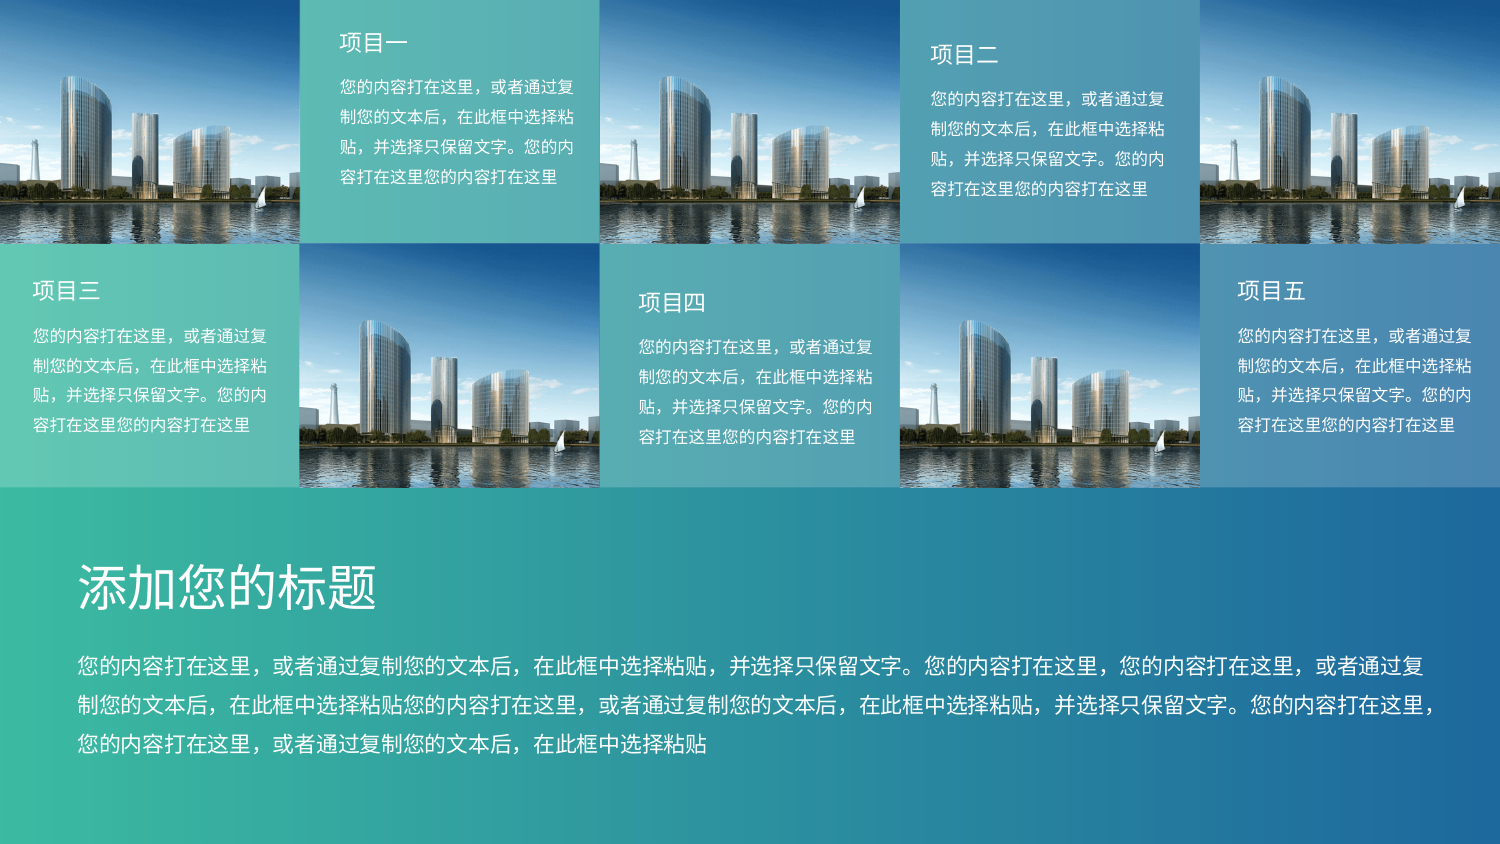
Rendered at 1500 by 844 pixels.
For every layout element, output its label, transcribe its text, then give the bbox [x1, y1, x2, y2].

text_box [899, 0, 1201, 244]
text_box [1201, 0, 1500, 243]
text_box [0, 243, 301, 488]
text_box [0, 0, 297, 242]
text_box [304, 253, 594, 489]
text_box 添加您的标题 [62, 555, 449, 631]
text_box 您的内容打在这里，或者通过复制您的文本后，在此框中选择粘贴，并选择只保留文字。您的内容打在这里，您的内容打在这里，或者通过复制您的文本后，在此框中选择粘贴您的内容打在这里，或者通过复制您的文本后，在此框中选择粘贴，并选择只保留文字。您的内容打在这里，您的内容打在这里，或者通过复制您的文本后，在此框中选择粘贴 [62, 631, 1456, 762]
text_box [599, 243, 901, 488]
text_box [904, 253, 1194, 489]
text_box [299, 0, 600, 244]
picture [0, 488, 1500, 844]
text_box [602, 0, 897, 242]
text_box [1199, 243, 1500, 488]
